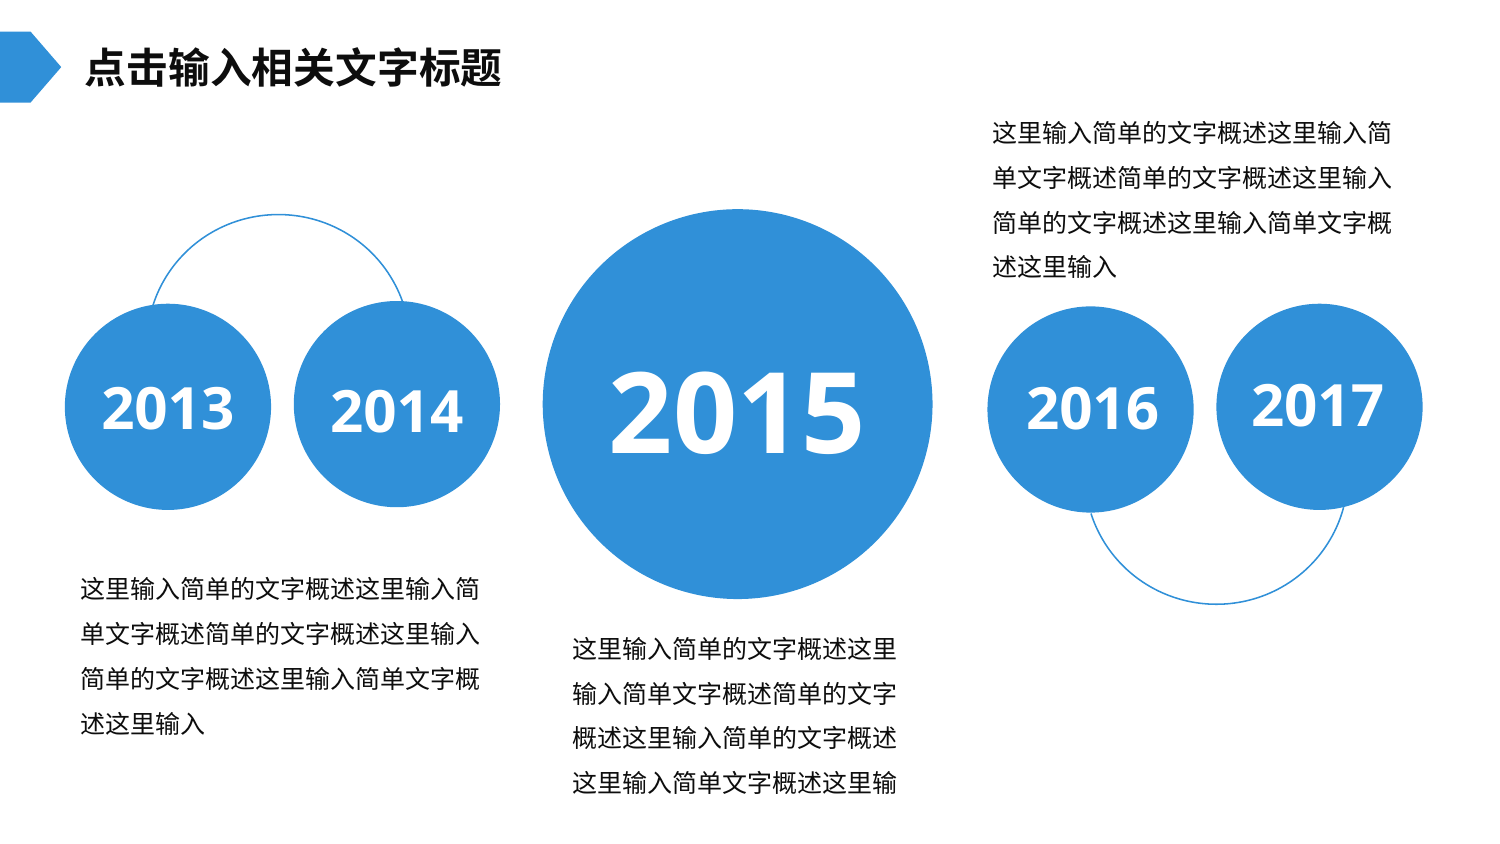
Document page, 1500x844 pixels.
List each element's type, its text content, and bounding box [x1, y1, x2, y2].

text_box 这里输入简单的文字概述这里输入简单文字概述简单的文字概述这里输入简单的文字概述这里输入简单文字概述这里输入 [65, 551, 514, 746]
text_box [62, 301, 274, 513]
text_box 这里输入简单的文字概述这里输入简单文字概述简单的文字概述这里输入简单的文字概述这里输入简单文字概述这里输入 [978, 94, 1426, 290]
text_box 2015 [594, 333, 881, 484]
text_box 2013 [86, 363, 250, 449]
text_box [0, 29, 63, 105]
text_box [540, 207, 935, 602]
text_box 2017 [1236, 361, 1399, 446]
text_box [1090, 474, 1345, 606]
text_box 2016 [1011, 363, 1175, 449]
text_box 这里输入简单的文字概述这里输入简单文字概述简单的文字概述这里输入简单的文字概述这里输入简单文字概述这里输 [557, 610, 933, 806]
text_box 点击输入相关文字标题 [70, 34, 518, 100]
text_box [985, 304, 1196, 515]
text_box [1214, 301, 1425, 510]
text_box [153, 213, 403, 345]
text_box [291, 298, 503, 510]
text_box 2014 [315, 366, 479, 452]
